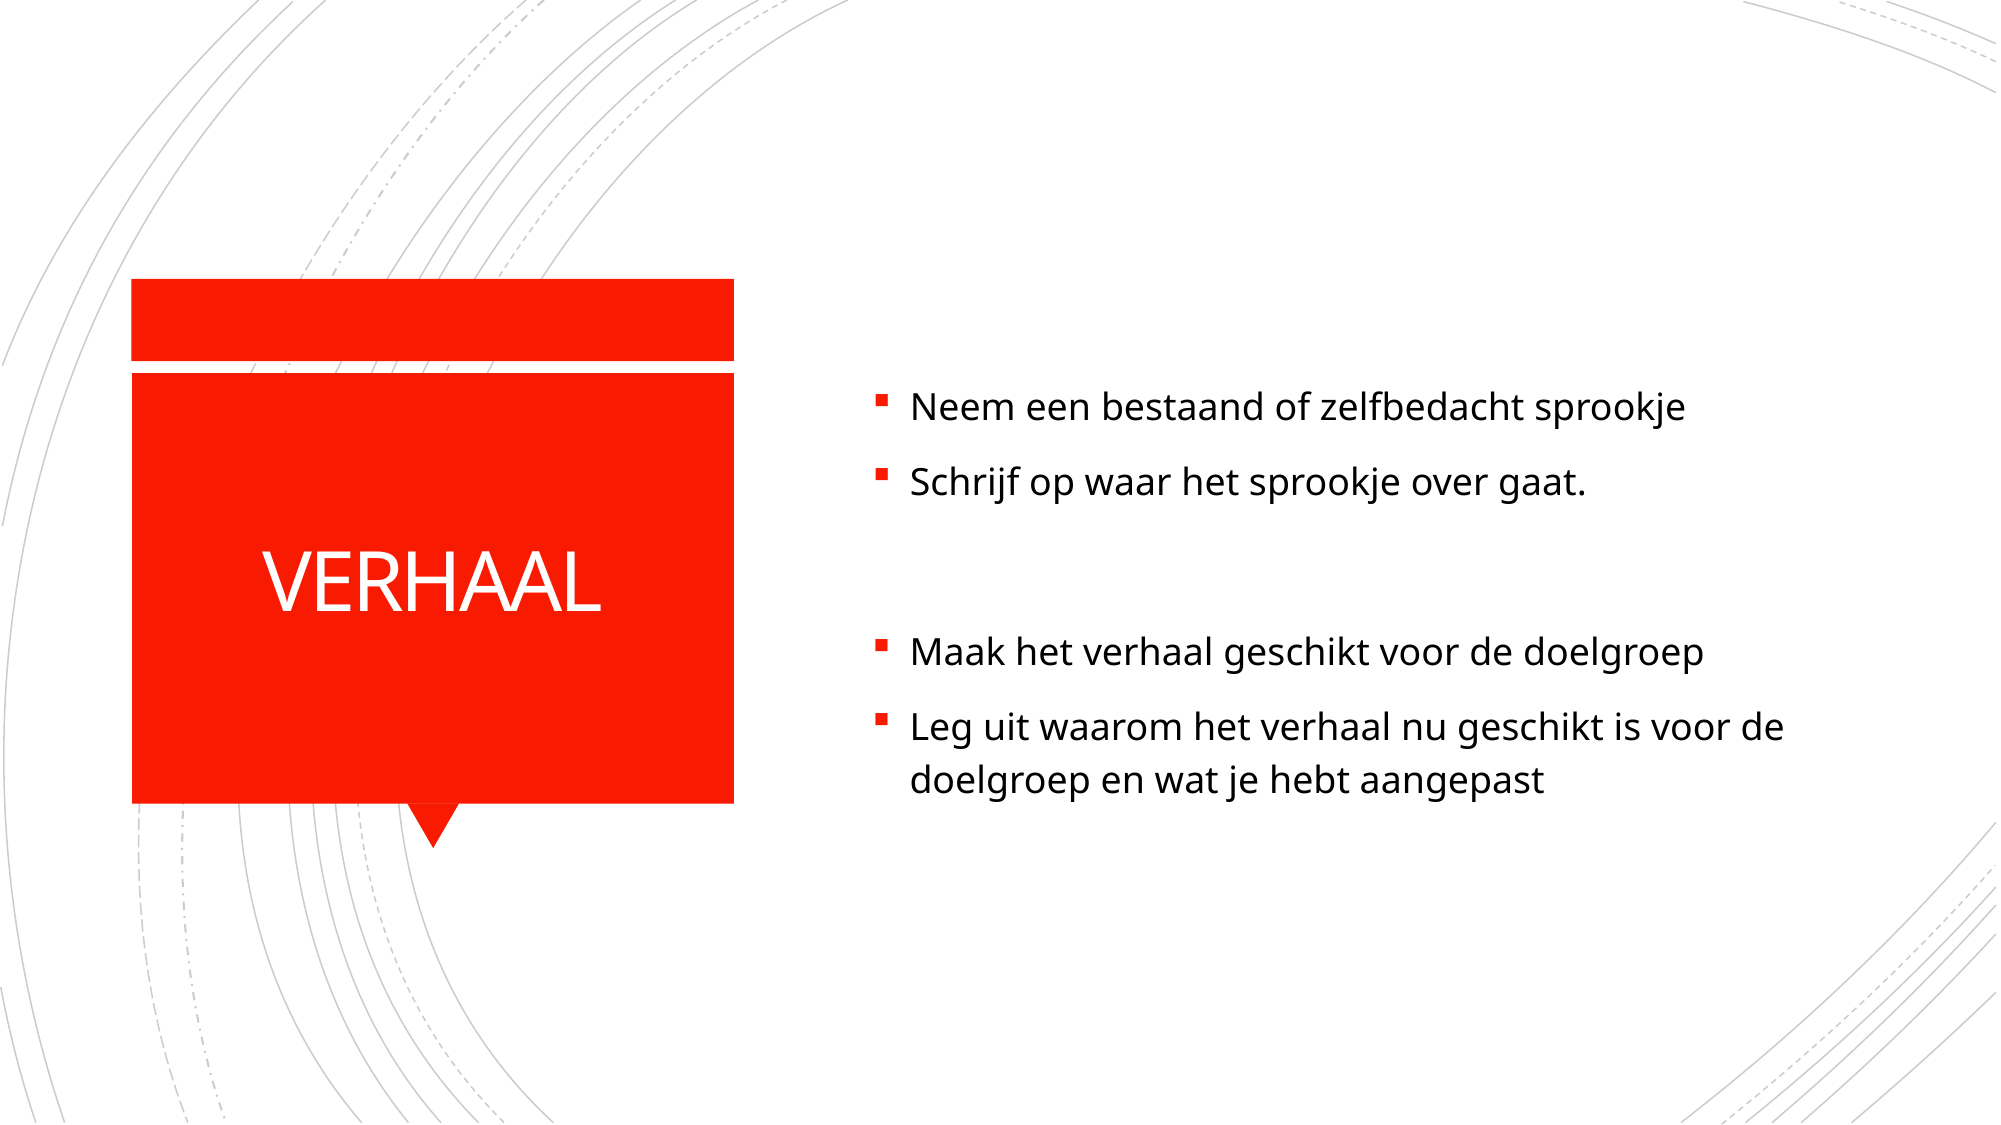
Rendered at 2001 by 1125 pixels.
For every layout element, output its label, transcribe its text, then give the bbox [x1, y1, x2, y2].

title VERHAAL [145, 383, 721, 789]
list Neem een bestaand of zelfbedacht sprookje Schrijf op waar het sprookje over gaat. [857, 366, 1887, 758]
list Maak het verhaal geschikt voor de doelgroep Leg uit waarom het verhaal nu geschikt is voor de doelgroep en wat je hebt aangepast [857, 611, 1886, 1003]
